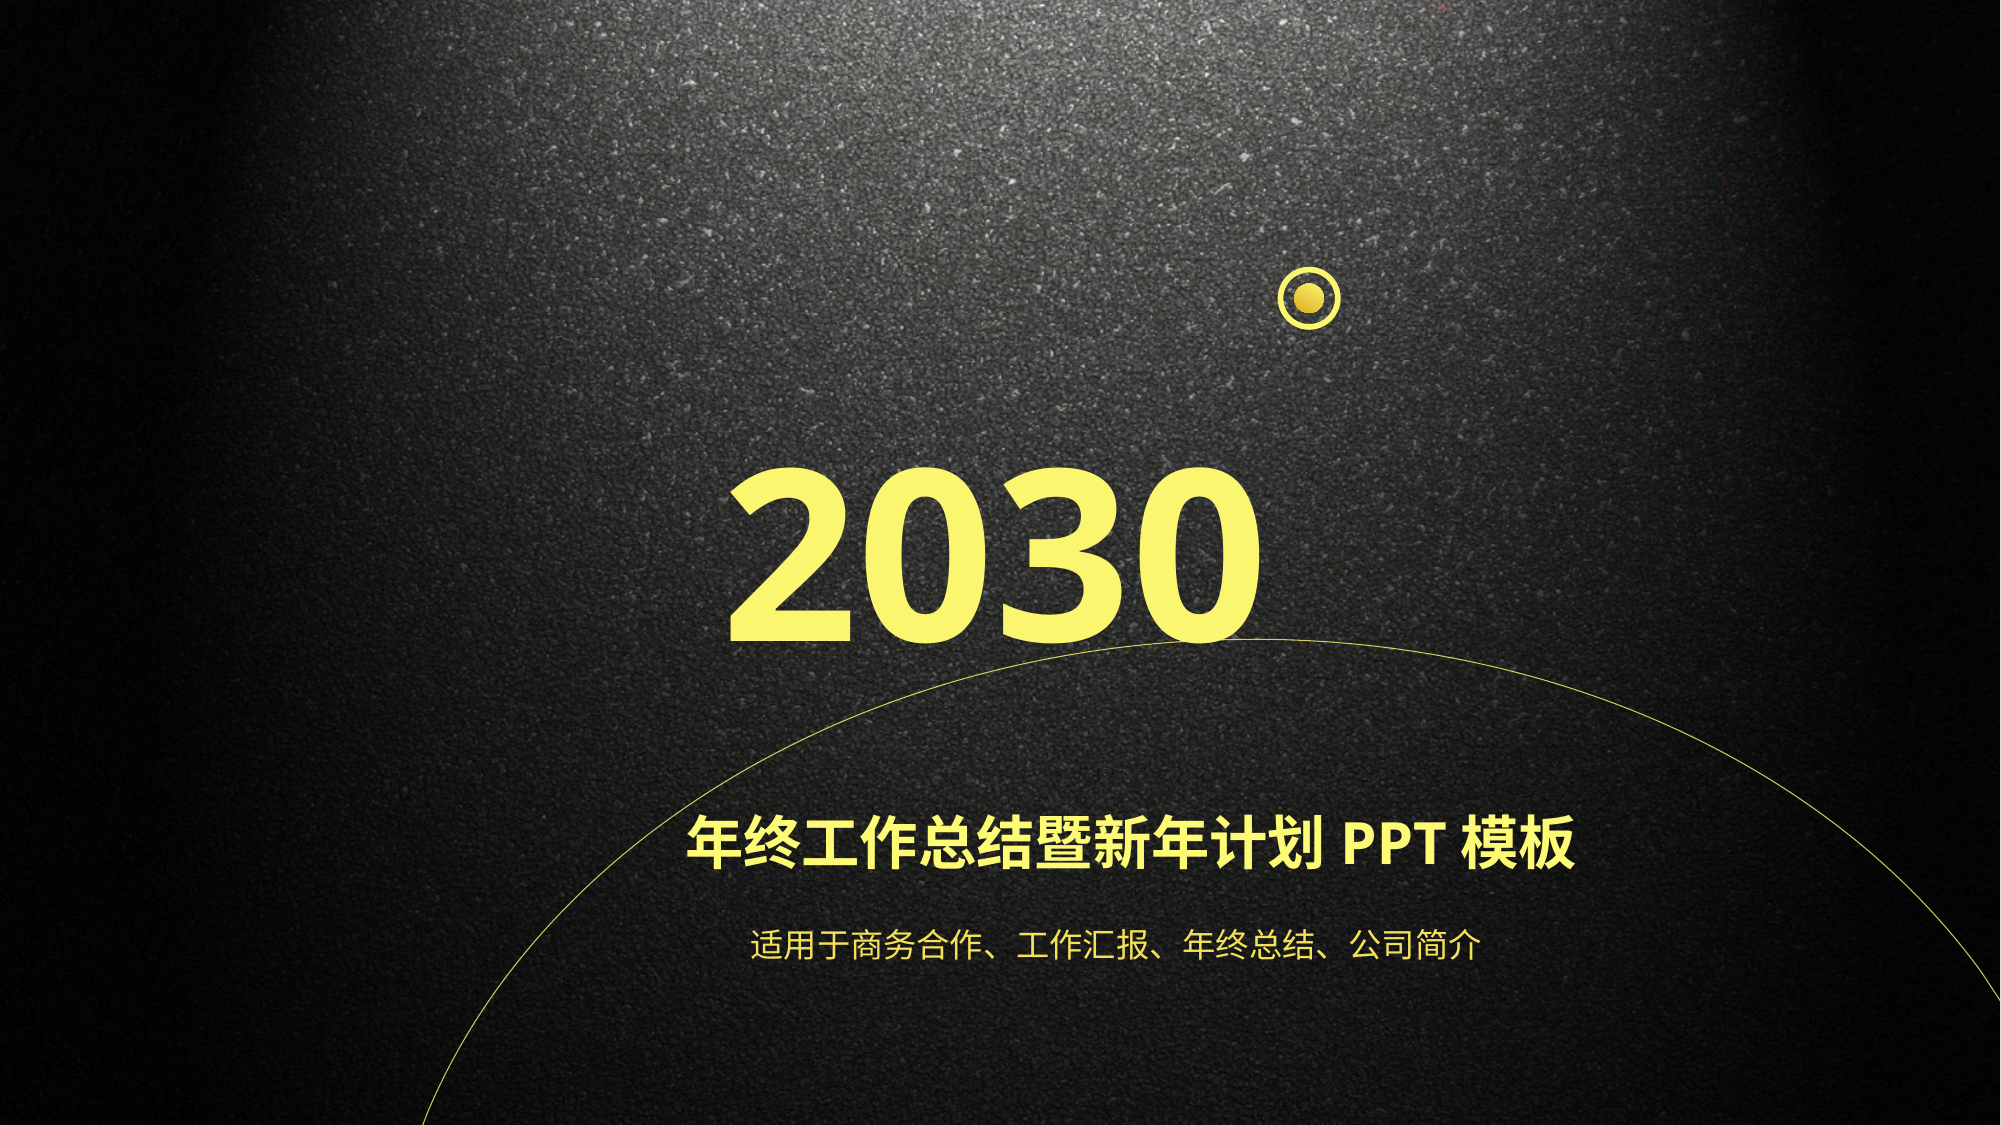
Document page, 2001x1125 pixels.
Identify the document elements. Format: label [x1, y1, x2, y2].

text_box [1280, 269, 1338, 327]
picture [0, 0, 2001, 1125]
